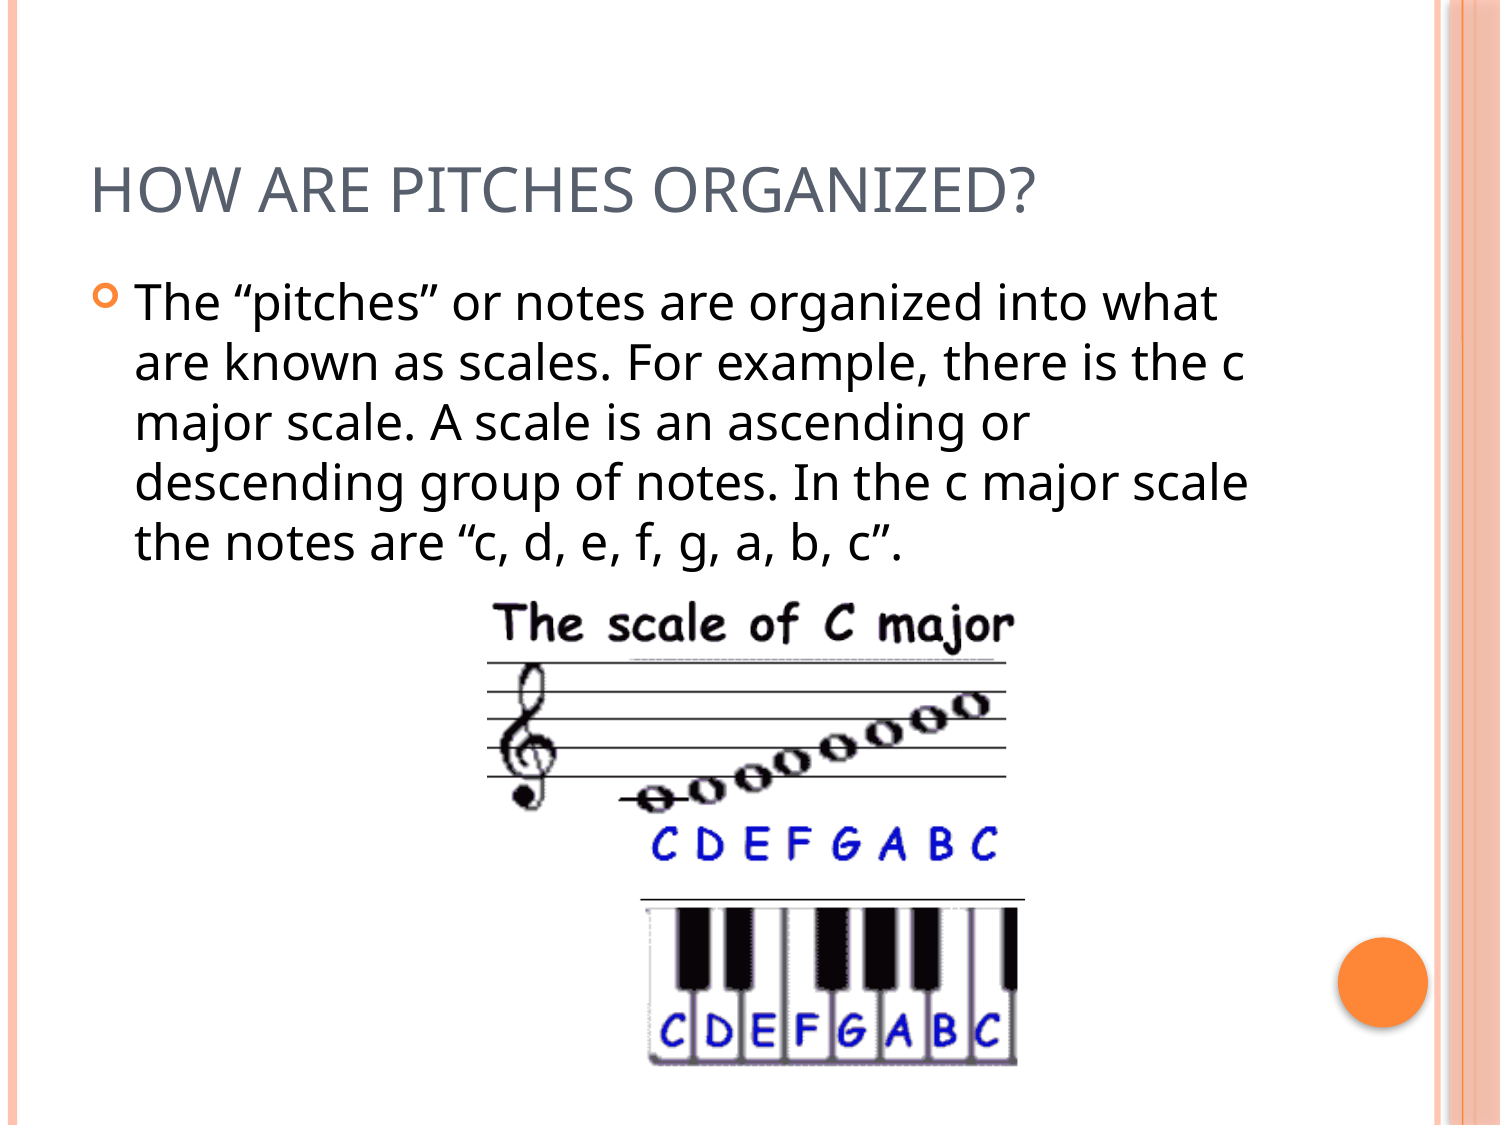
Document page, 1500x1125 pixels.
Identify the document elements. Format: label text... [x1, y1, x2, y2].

list The “pitches” or notes are organized into what are known as scales. For example, there is the c major scale. A scale is an ascending or descending group of notes. In the c major scale the notes are “c, d, e, f, g, a, b, c”. [75, 262, 1300, 1062]
title How are pitches organized? [75, 45, 1300, 233]
picture [486, 574, 1025, 1095]
